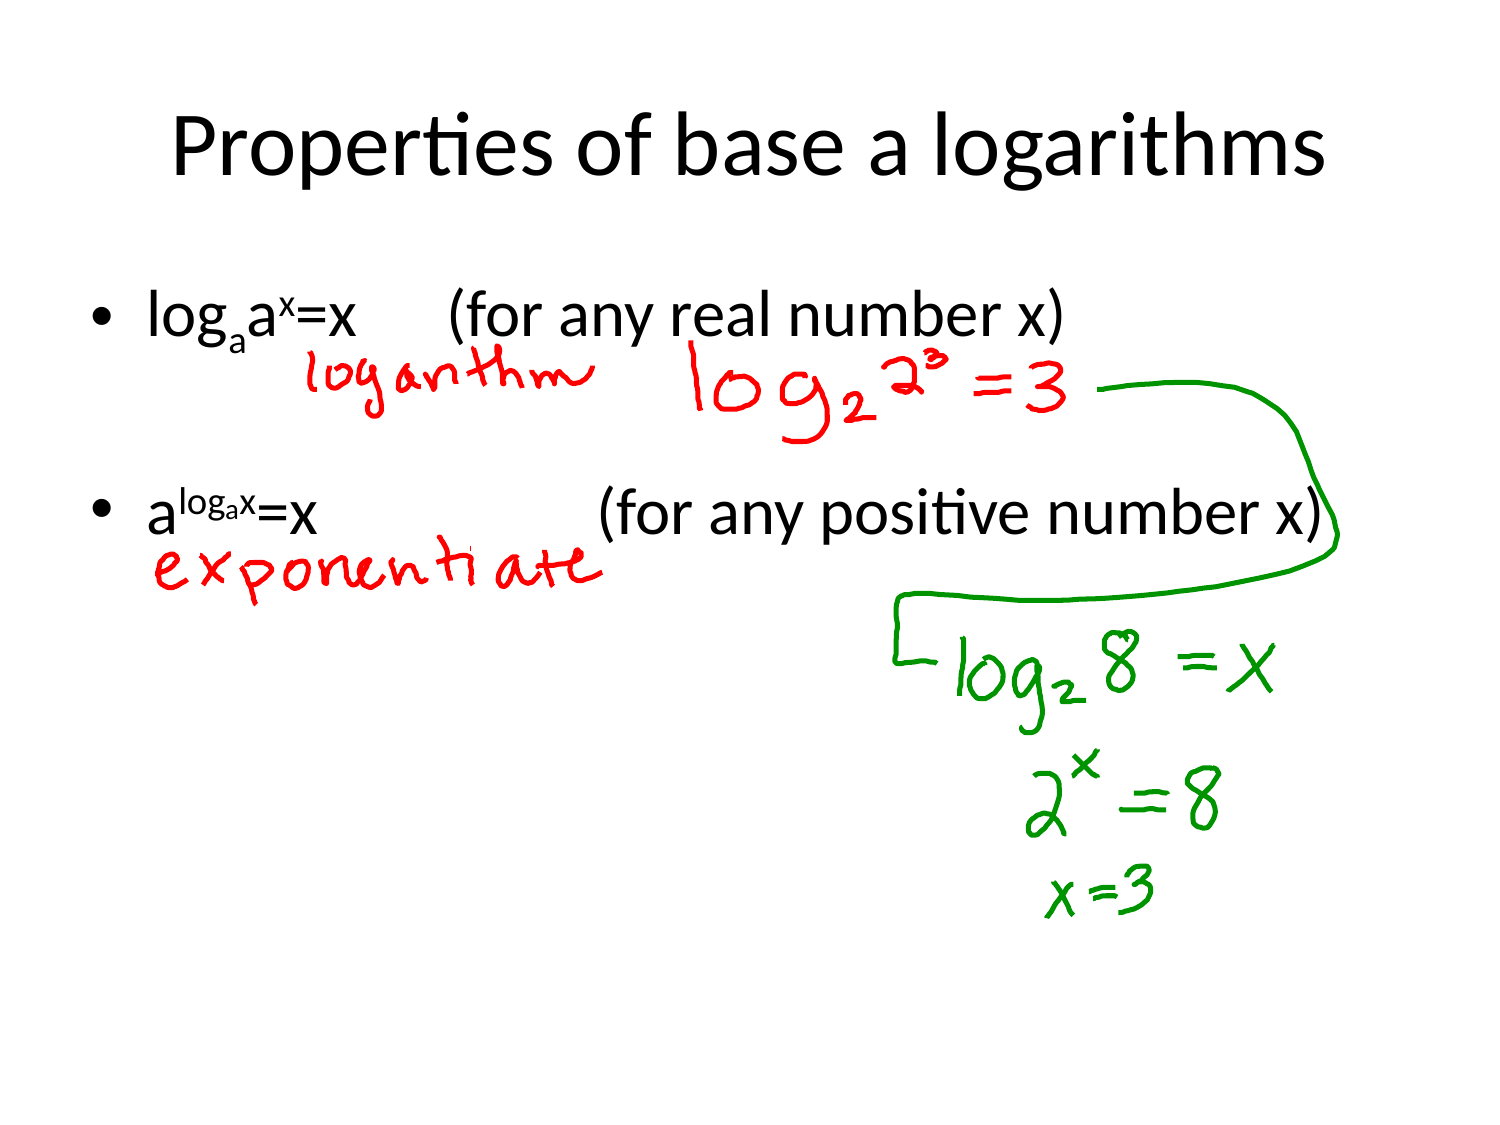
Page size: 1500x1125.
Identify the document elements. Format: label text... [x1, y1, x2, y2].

text_box [1093, 894, 1118, 900]
text_box [1052, 881, 1063, 895]
text_box [1183, 665, 1217, 669]
text_box [924, 349, 947, 368]
text_box [844, 392, 877, 422]
text_box [1053, 681, 1087, 703]
text_box [1103, 630, 1138, 692]
text_box [1013, 658, 1044, 734]
text_box [1063, 897, 1074, 916]
text_box [894, 381, 1339, 665]
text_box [309, 345, 593, 417]
text_box [882, 357, 923, 394]
text_box [245, 561, 273, 586]
text_box [1186, 767, 1220, 829]
text_box [1084, 766, 1099, 778]
text_box [200, 554, 212, 571]
text_box [973, 390, 1012, 395]
text_box [285, 560, 310, 590]
text_box [213, 572, 225, 582]
text_box [1071, 749, 1099, 777]
text_box [545, 568, 554, 587]
text_box [690, 340, 702, 411]
text_box [781, 373, 829, 443]
text_box [1118, 865, 1152, 914]
text_box [202, 553, 231, 586]
text_box [1045, 883, 1074, 919]
text_box [446, 569, 452, 581]
text_box [1227, 644, 1275, 693]
text_box [390, 558, 428, 585]
text_box [1133, 790, 1169, 795]
text_box [958, 636, 965, 696]
text_box [968, 656, 1004, 700]
text_box [1088, 886, 1116, 893]
text_box [1027, 772, 1067, 836]
text_box [1120, 807, 1167, 811]
text_box [1026, 362, 1065, 412]
text_box [319, 556, 385, 589]
text_box [240, 566, 257, 606]
list logaax=x (for any real number x) alogax=x (for any positive number x) [75, 262, 1425, 1005]
text_box [155, 553, 188, 589]
text_box [537, 549, 603, 582]
text_box [1256, 668, 1273, 693]
text_box [438, 536, 449, 558]
text_box [1177, 654, 1215, 658]
title Properties of base a logarithms [75, 45, 1425, 233]
text_box [715, 371, 760, 410]
text_box [543, 549, 548, 564]
text_box [1241, 643, 1255, 665]
text_box [436, 554, 474, 586]
text_box [497, 556, 541, 588]
